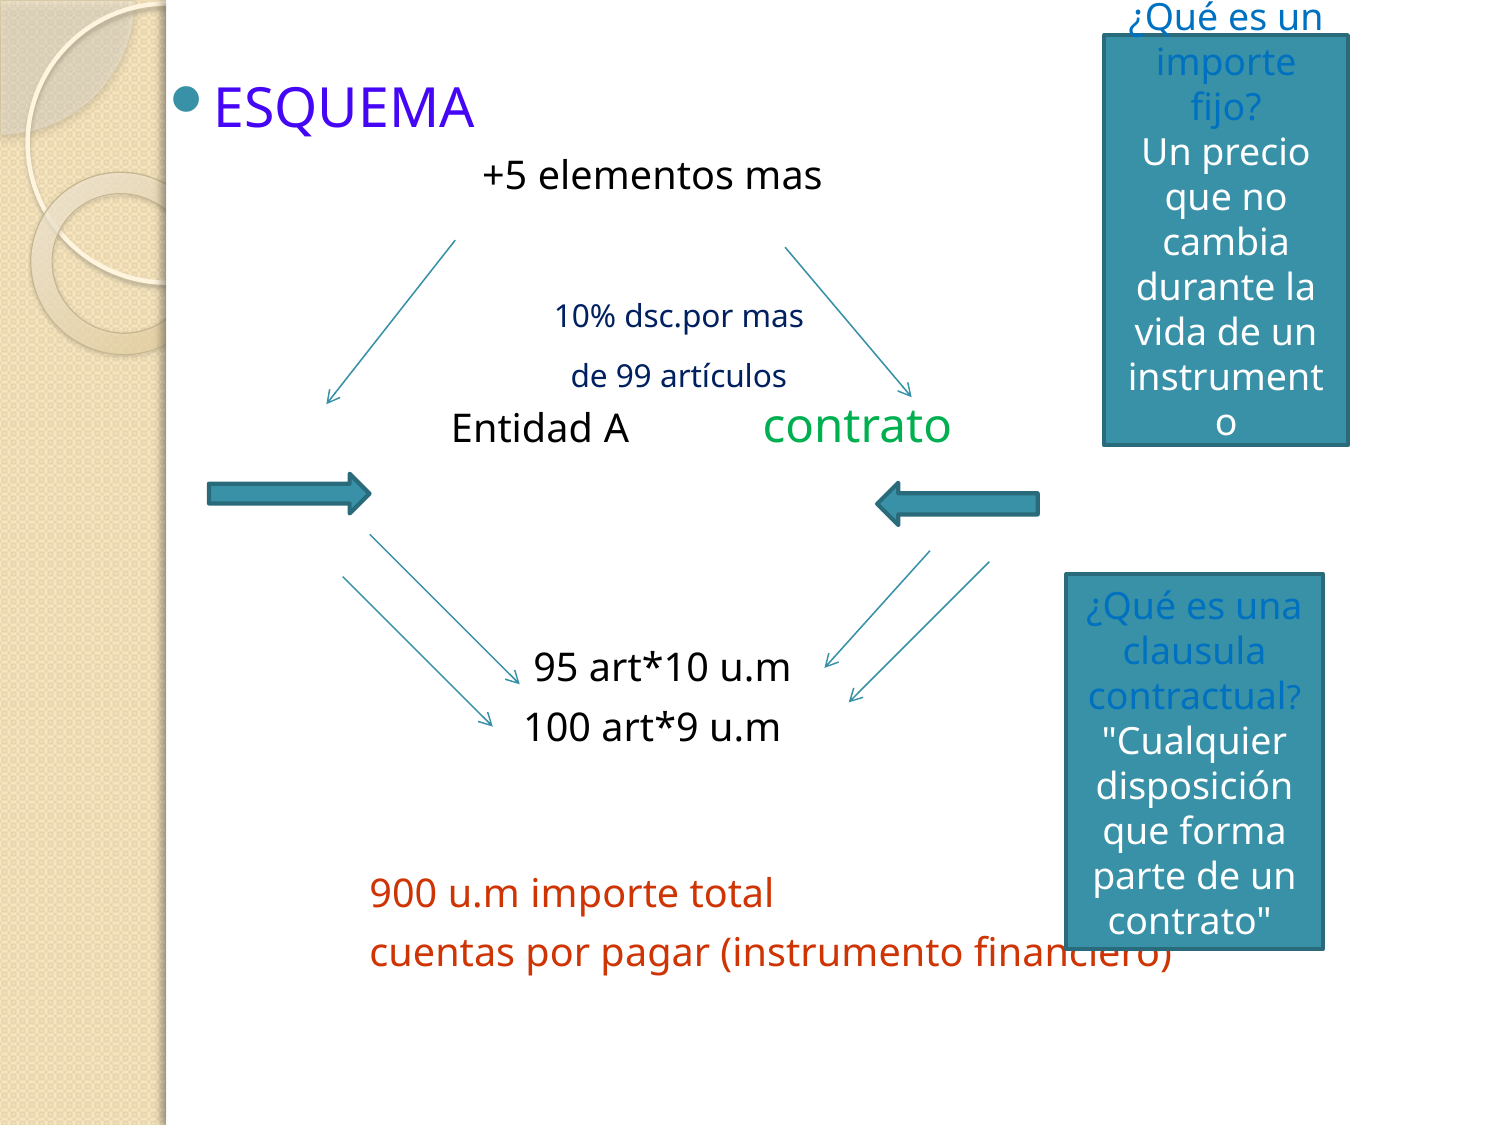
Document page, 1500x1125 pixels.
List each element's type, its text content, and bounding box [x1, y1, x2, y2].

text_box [308, 257, 473, 387]
text_box ¿Qué es una clausula contractual? "Cualquier disposición que forma parte de un contrato" [1064, 572, 1325, 951]
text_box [818, 556, 936, 663]
text_box ¿Qué es un importe fijo? Un precio que no cambia durante la vida de un instrumento o contrato. [1102, 33, 1350, 447]
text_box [342, 576, 493, 727]
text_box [369, 534, 520, 685]
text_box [848, 561, 990, 703]
text_box [875, 480, 1040, 527]
text_box [206, 471, 372, 516]
list ESQUEMA +5 elementos mas 10% dsc.por mas de 99 artículos Entidad A contrato Entidad B 95 art*10 u.m 100 art*9 u.m 900 u.m importe total cuentas por pagar (instrumento financiero) [142, 64, 1408, 1037]
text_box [773, 258, 924, 386]
